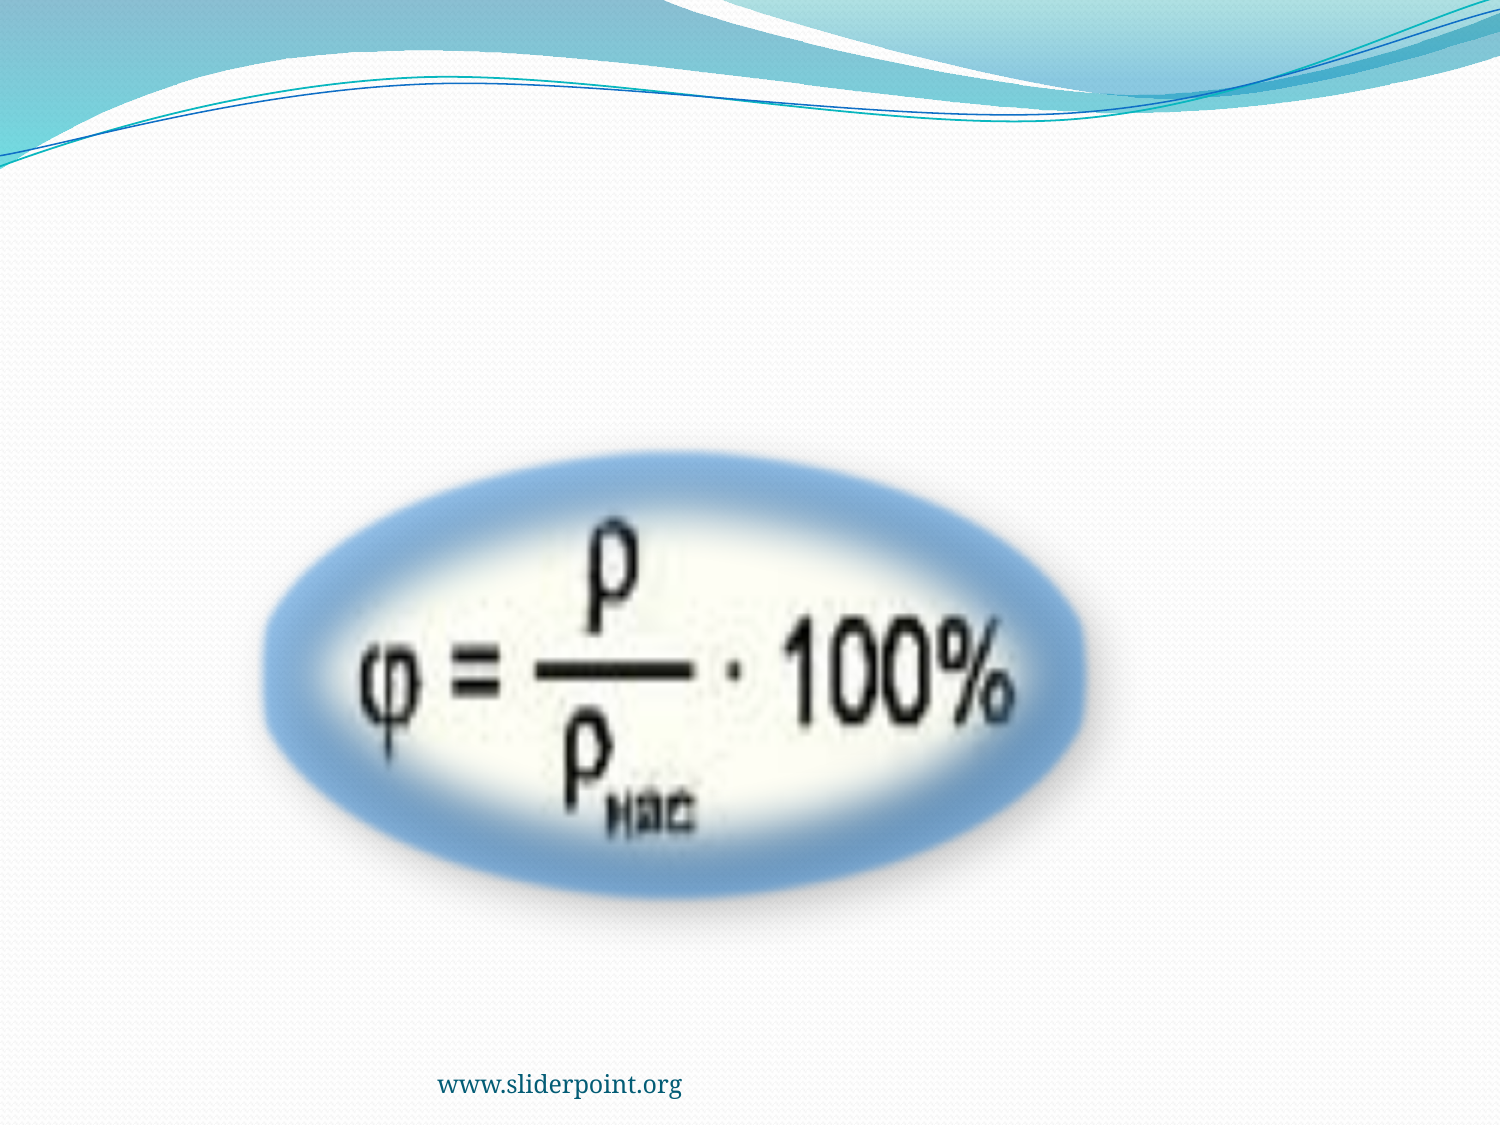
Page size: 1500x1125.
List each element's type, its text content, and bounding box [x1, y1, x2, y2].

footer www.sliderpoint.org [437, 1042, 988, 1103]
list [253, 455, 1093, 895]
